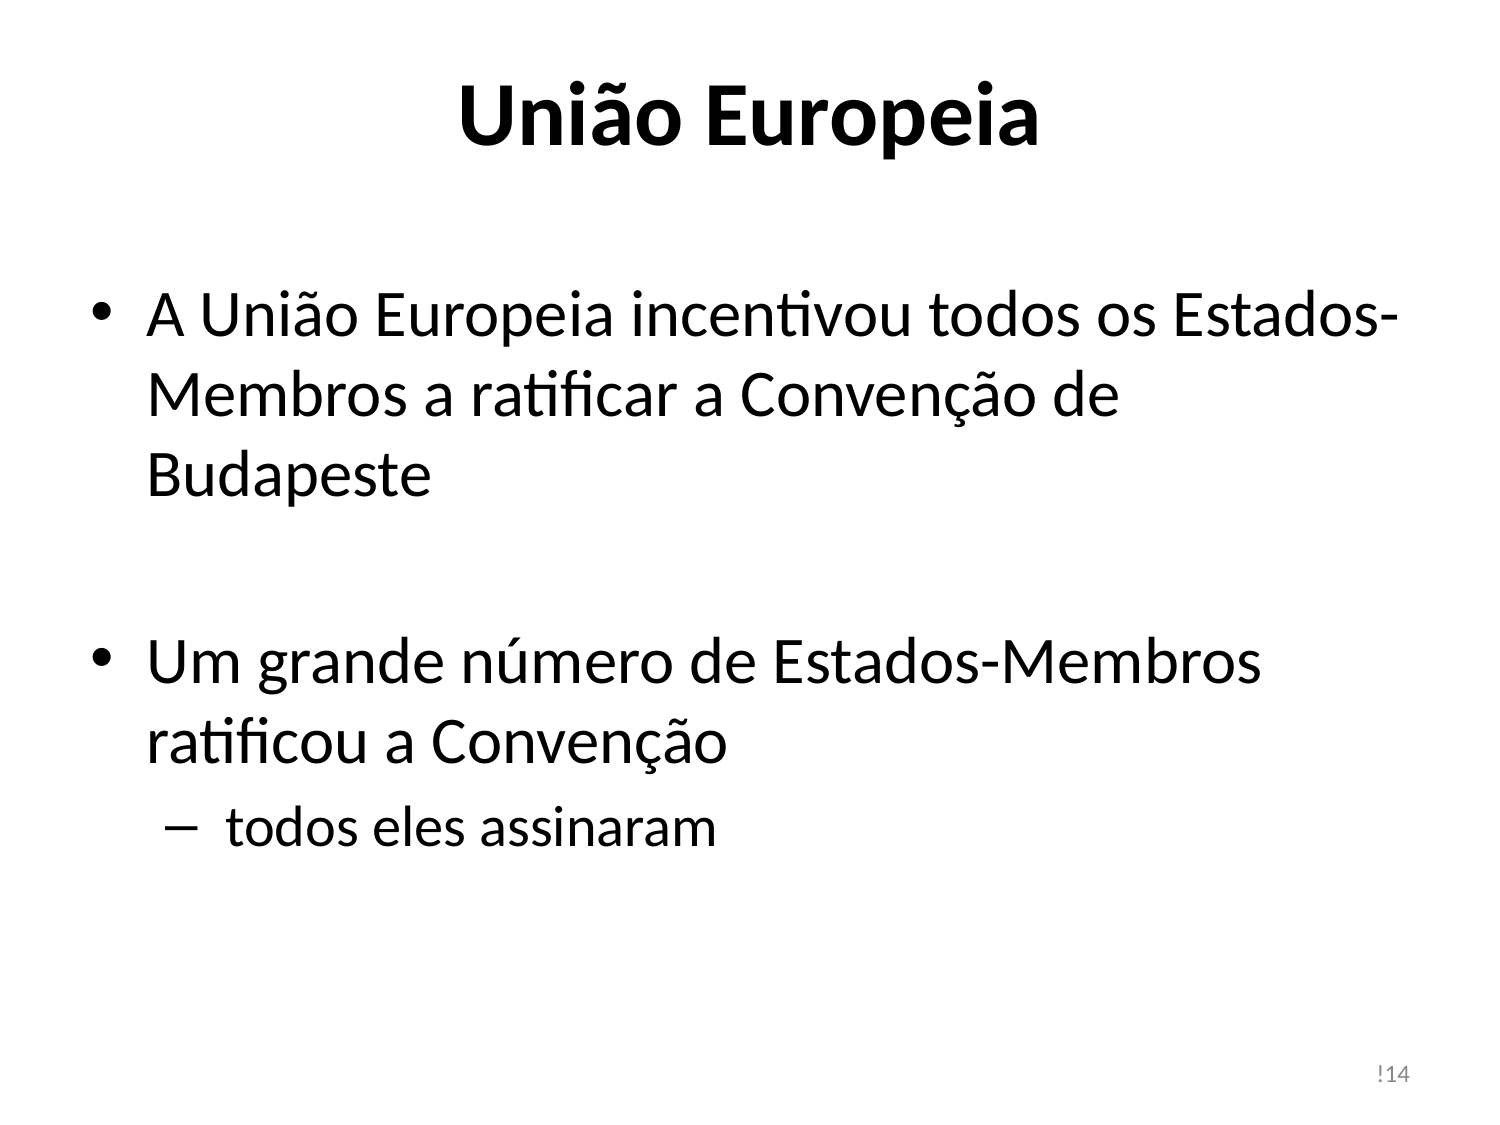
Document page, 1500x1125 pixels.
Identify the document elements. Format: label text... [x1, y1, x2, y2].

slide_number !14 [1074, 1042, 1425, 1103]
title União Europeia [75, 45, 1425, 172]
list A União Europeia incentivou todos os Estados-Membros a ratificar a Convenção de Budapeste Um grande número de Estados-Membros ratificou a Convenção todos eles assinaram [75, 262, 1425, 1005]
